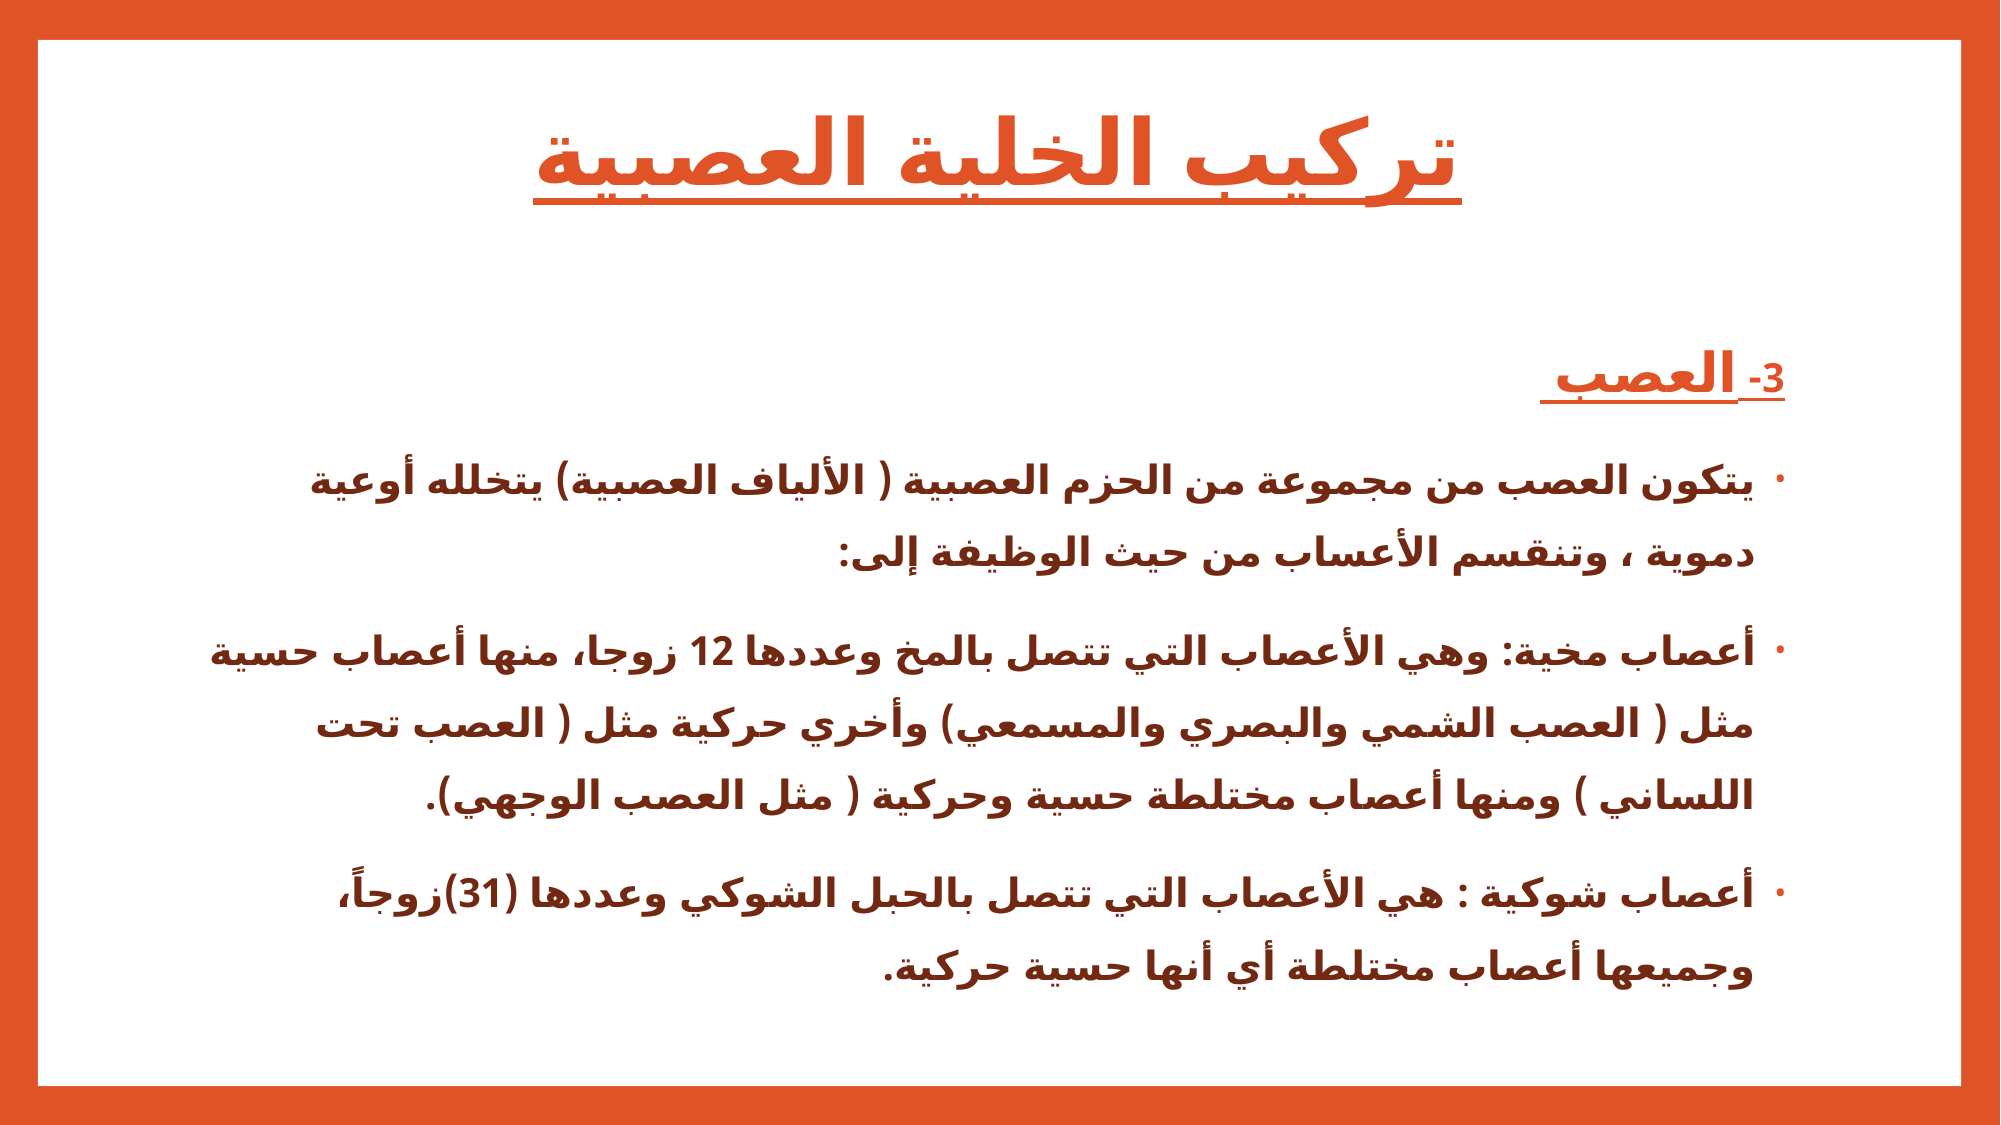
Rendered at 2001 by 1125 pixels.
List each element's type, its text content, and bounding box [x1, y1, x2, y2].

list 3- العصب يتكون العصب من مجموعة من الحزم العصبية ( الألياف العصبية) يتخلله أوعية دموية ، وتنقسم الأعساب من حيث الوظيفة إلى: أعصاب مخية: وهي الأعصاب التي تتصل بالمخ وعددها 12 زوجا، منها أعصاب حسية مثل ( العصب الشمي والبصري والمسمعي) وأخري حركية مثل ( العصب تحت اللساني ) ومنها أعصاب مختلطة حسية وحركية ( مثل العصب الوجهي). أعصاب شوكية : هي الأعصاب التي تتصل بالحبل الشوكي وعددها (31)زوجاً، وجميعها أعصاب مختلطة أي أنها حسية حركية. [187, 337, 1808, 1000]
title تركيب الخلية العصبية [187, 99, 1808, 323]
